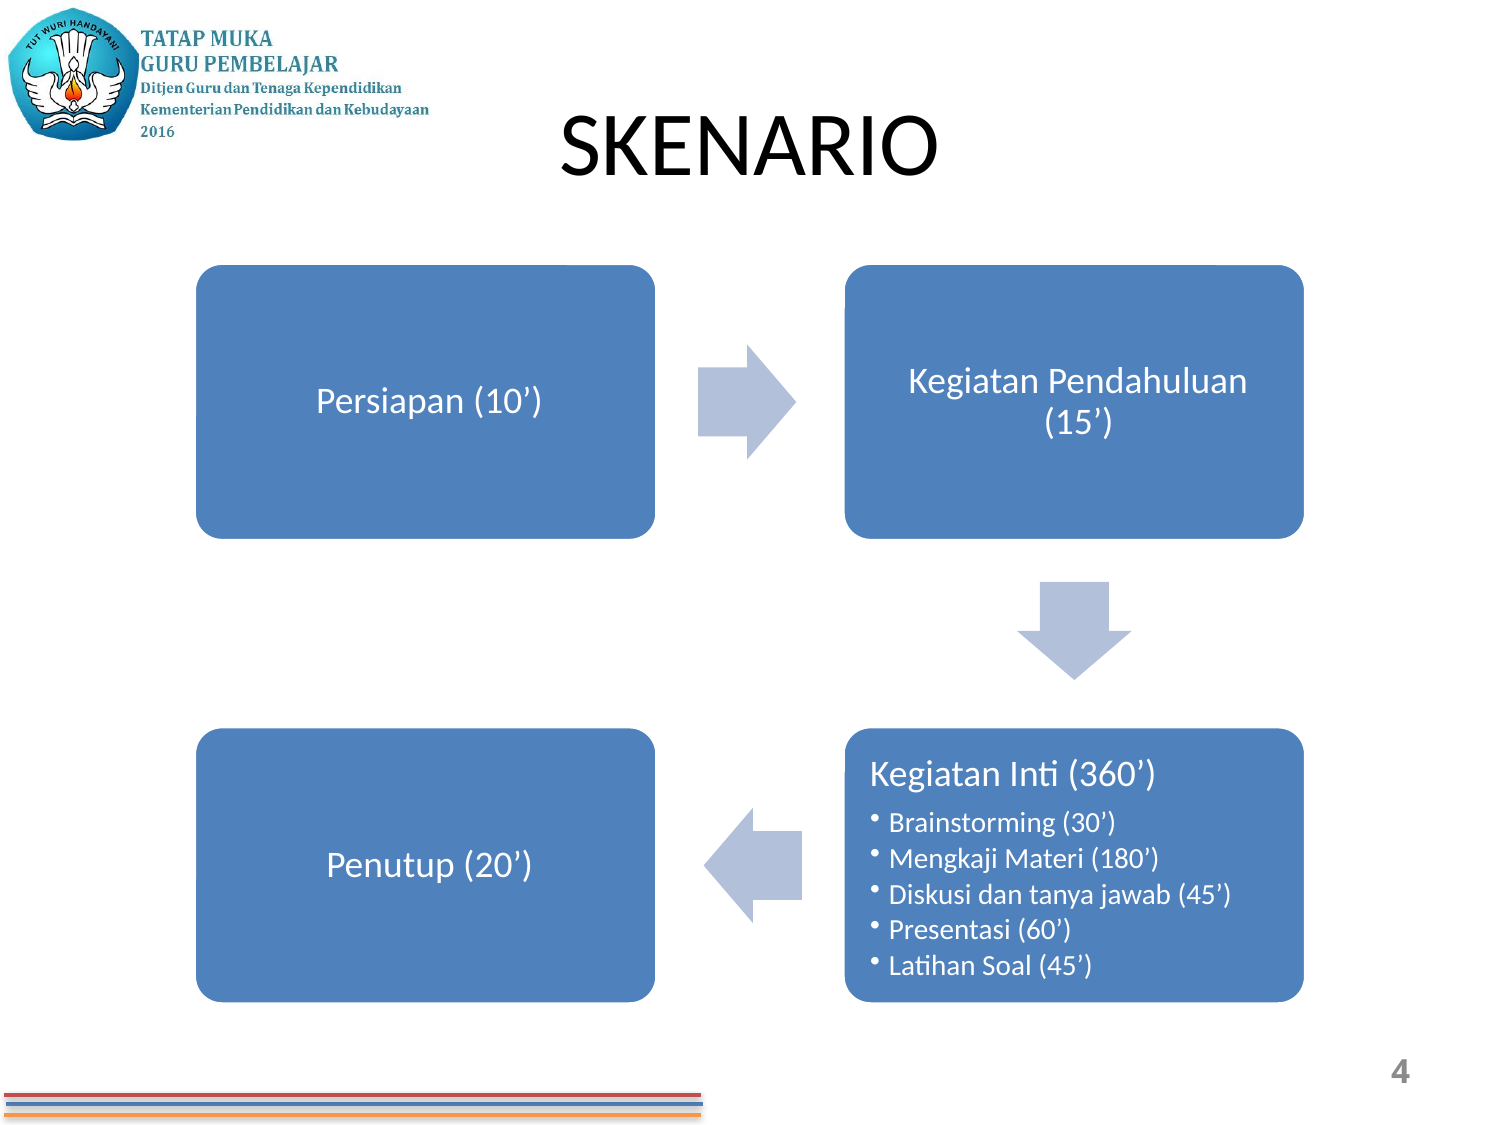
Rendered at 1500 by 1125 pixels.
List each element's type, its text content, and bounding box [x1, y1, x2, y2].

title SKENARIO [75, 45, 1425, 233]
picture [5, 0, 441, 149]
slide_number 4 [1074, 1042, 1425, 1103]
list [74, 262, 1426, 1006]
